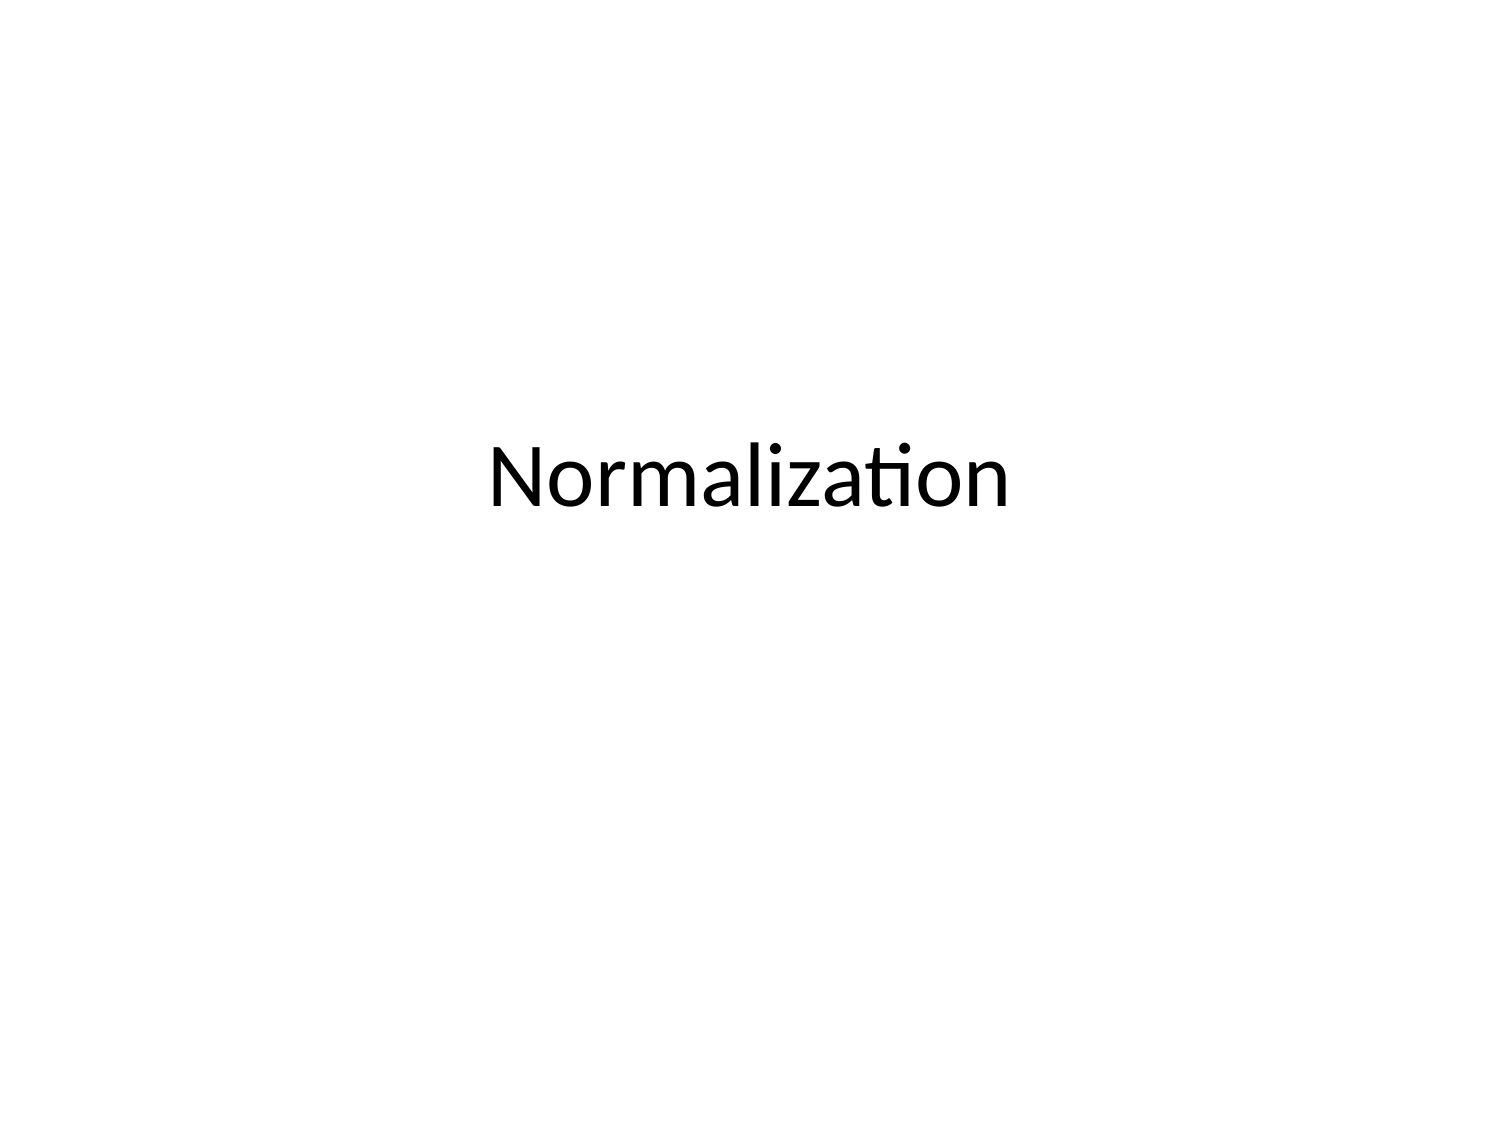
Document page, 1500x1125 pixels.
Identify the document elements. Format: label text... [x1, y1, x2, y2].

title Normalization [112, 349, 1388, 591]
